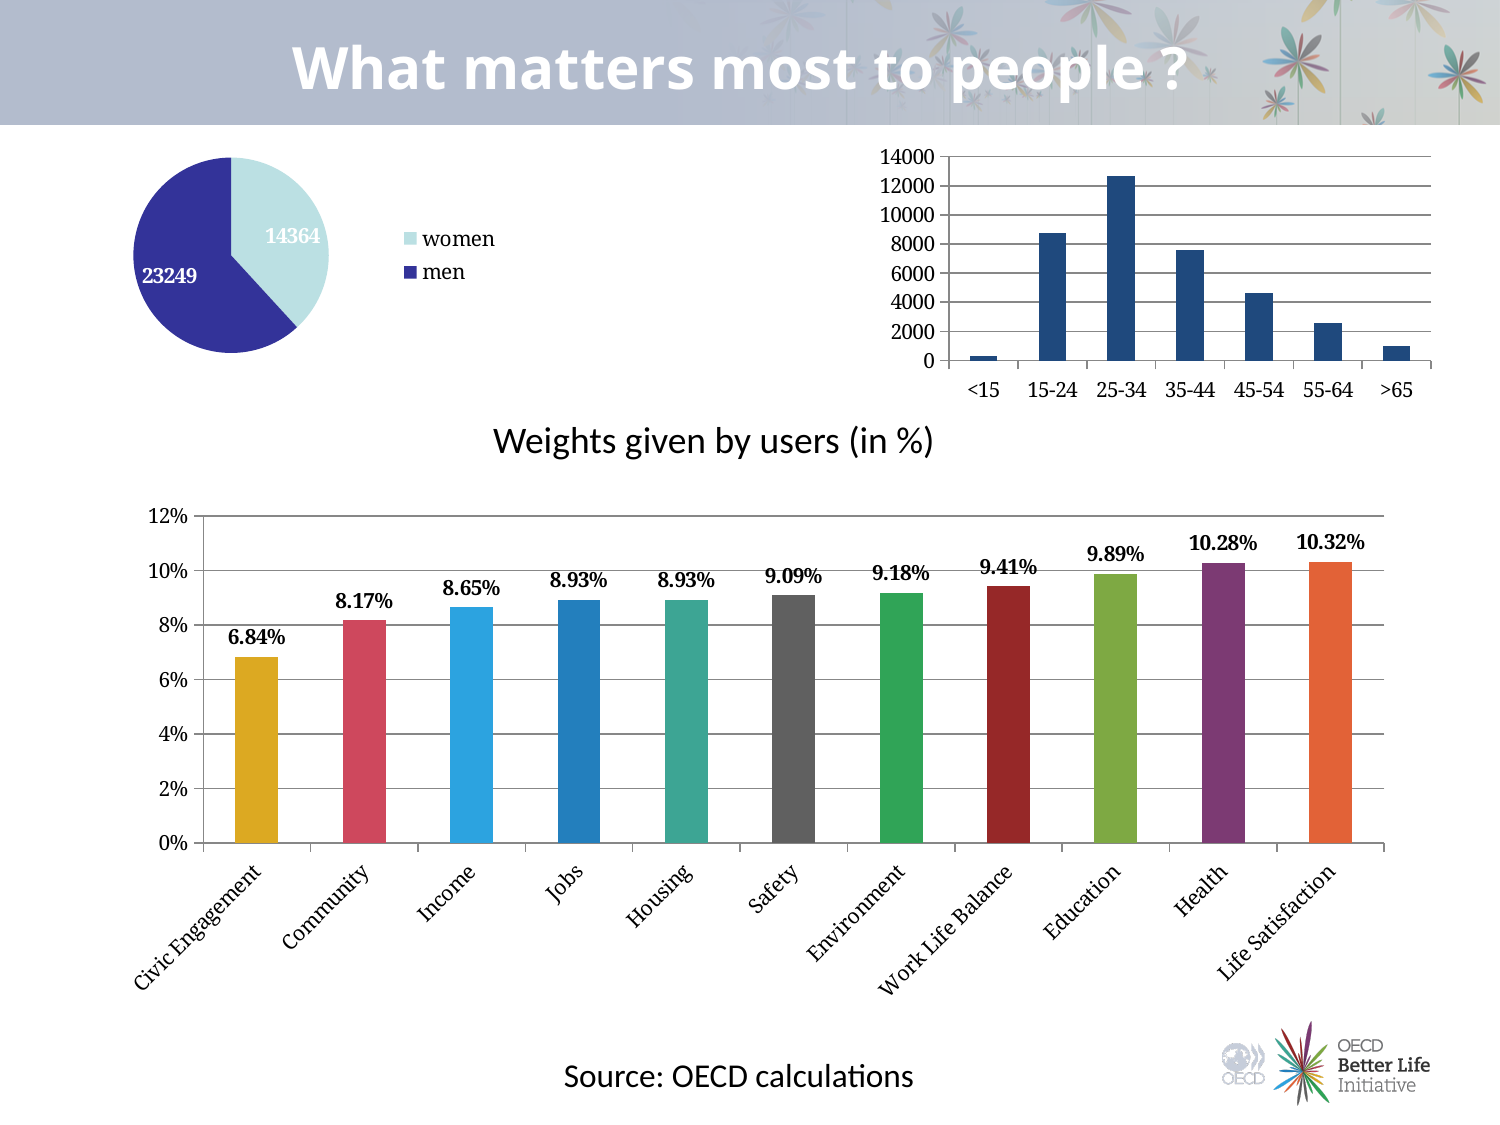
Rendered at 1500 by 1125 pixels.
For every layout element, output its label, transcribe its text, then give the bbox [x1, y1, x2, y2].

title What matters most to people ? [76, 0, 1426, 107]
picture [1222, 1021, 1430, 1106]
chart [64, 136, 514, 374]
text_box Source: OECD calculations [549, 1046, 951, 1102]
chart [100, 491, 1411, 1015]
text_box Weights given by users (in %) [478, 408, 968, 469]
chart [867, 136, 1443, 410]
picture [0, 0, 1500, 125]
